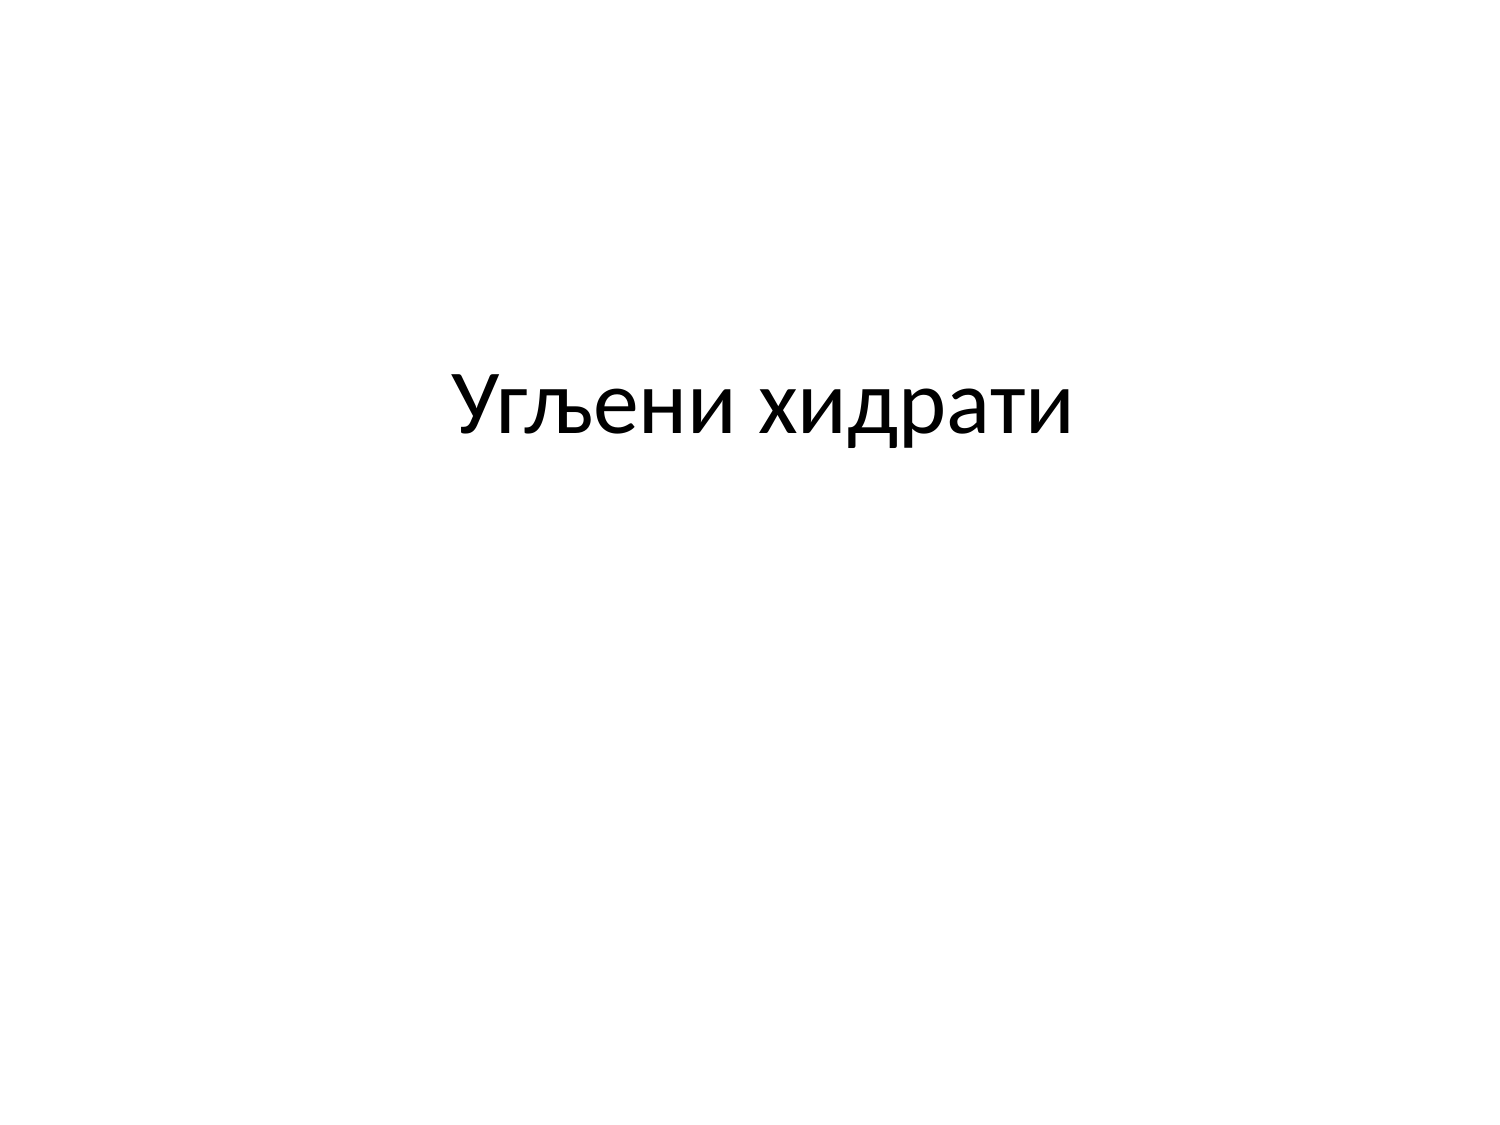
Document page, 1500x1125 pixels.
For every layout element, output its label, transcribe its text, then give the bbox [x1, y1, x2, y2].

title Угљени хидрати [88, 302, 1439, 491]
